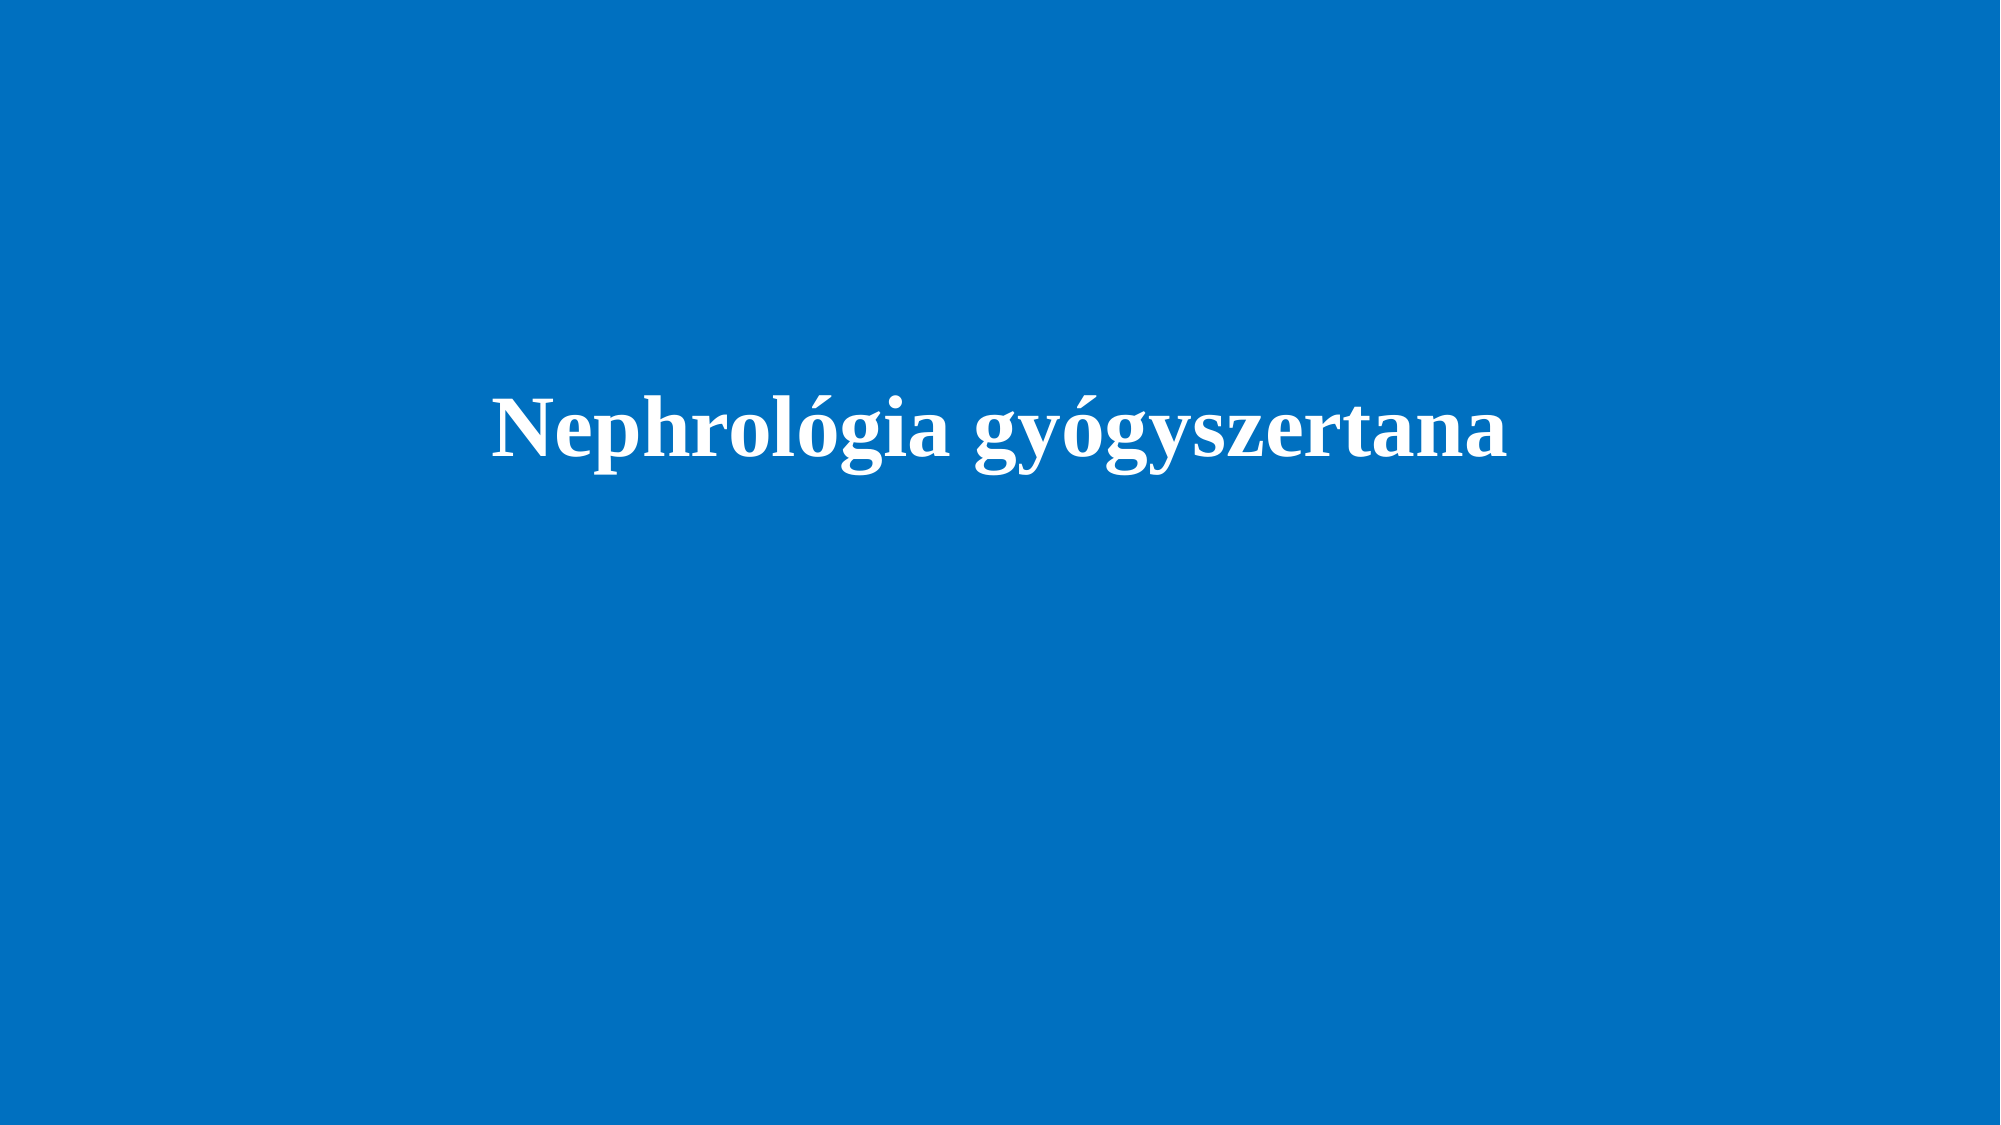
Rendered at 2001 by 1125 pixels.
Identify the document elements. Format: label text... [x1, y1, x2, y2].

title Nephrológia gyógyszertana [324, 361, 1675, 740]
